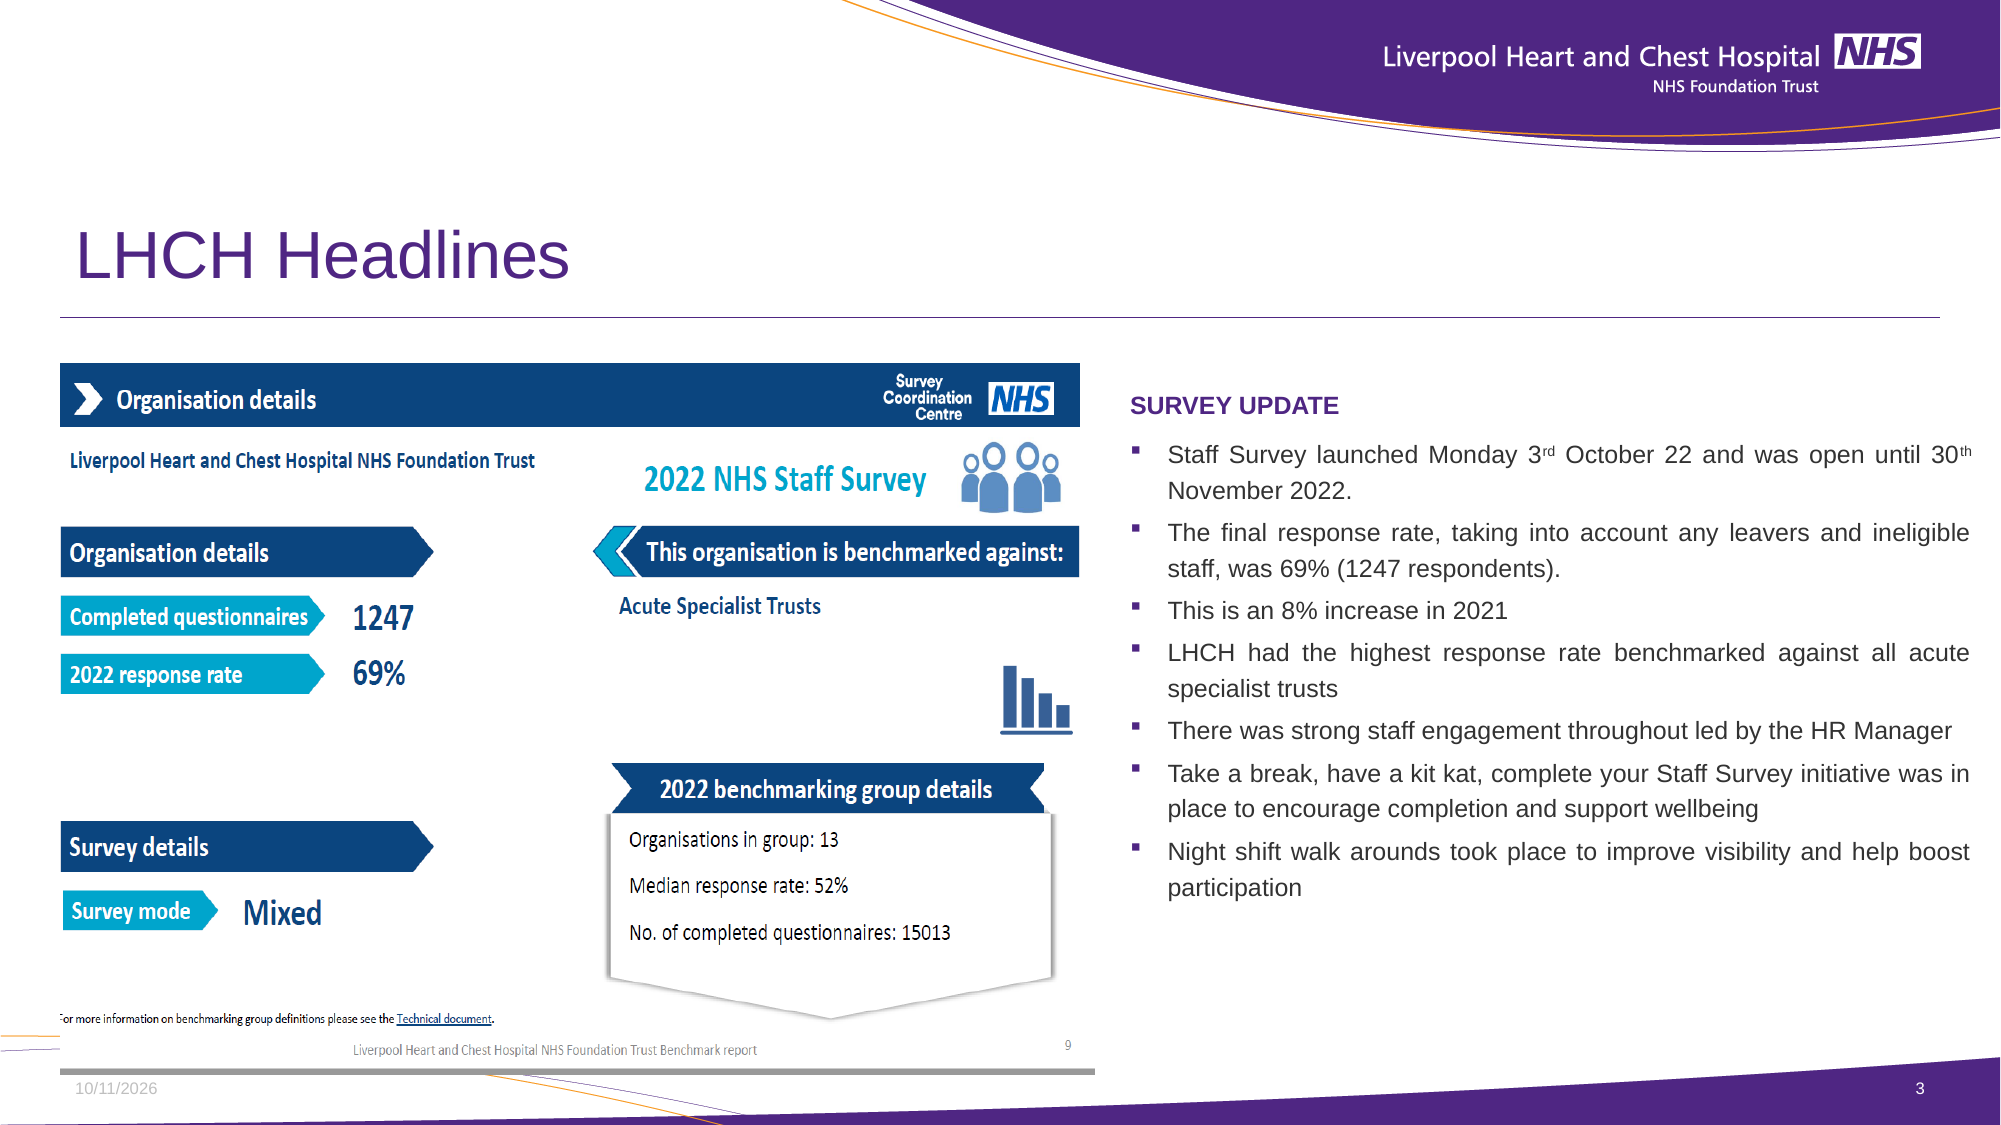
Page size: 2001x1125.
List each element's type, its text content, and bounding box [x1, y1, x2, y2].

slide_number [60, 1075, 511, 1118]
slide_number 3 [1489, 1058, 1940, 1118]
text_box SURVEY UPDATE Staff Survey launched Monday 3rd October 22 and was open until 30th November 2022. The final response rate, taking into account any leavers and ineligible staff, was 69% (1247 respondents). This is an 8% increase in 2021 LHCH had the highest response rate benchmarked against all acute specialist trusts There was strong staff engagement throughout led by the HR Manager Take a break, have a kit kat, complete your Staff Survey initiative was in place to encourage completion and support wellbeing Night shift walk arounds took place to improve visibility and help boost participation [1105, 327, 1988, 1005]
title LHCH Headlines [60, 189, 1940, 328]
picture [0, 0, 2001, 1125]
